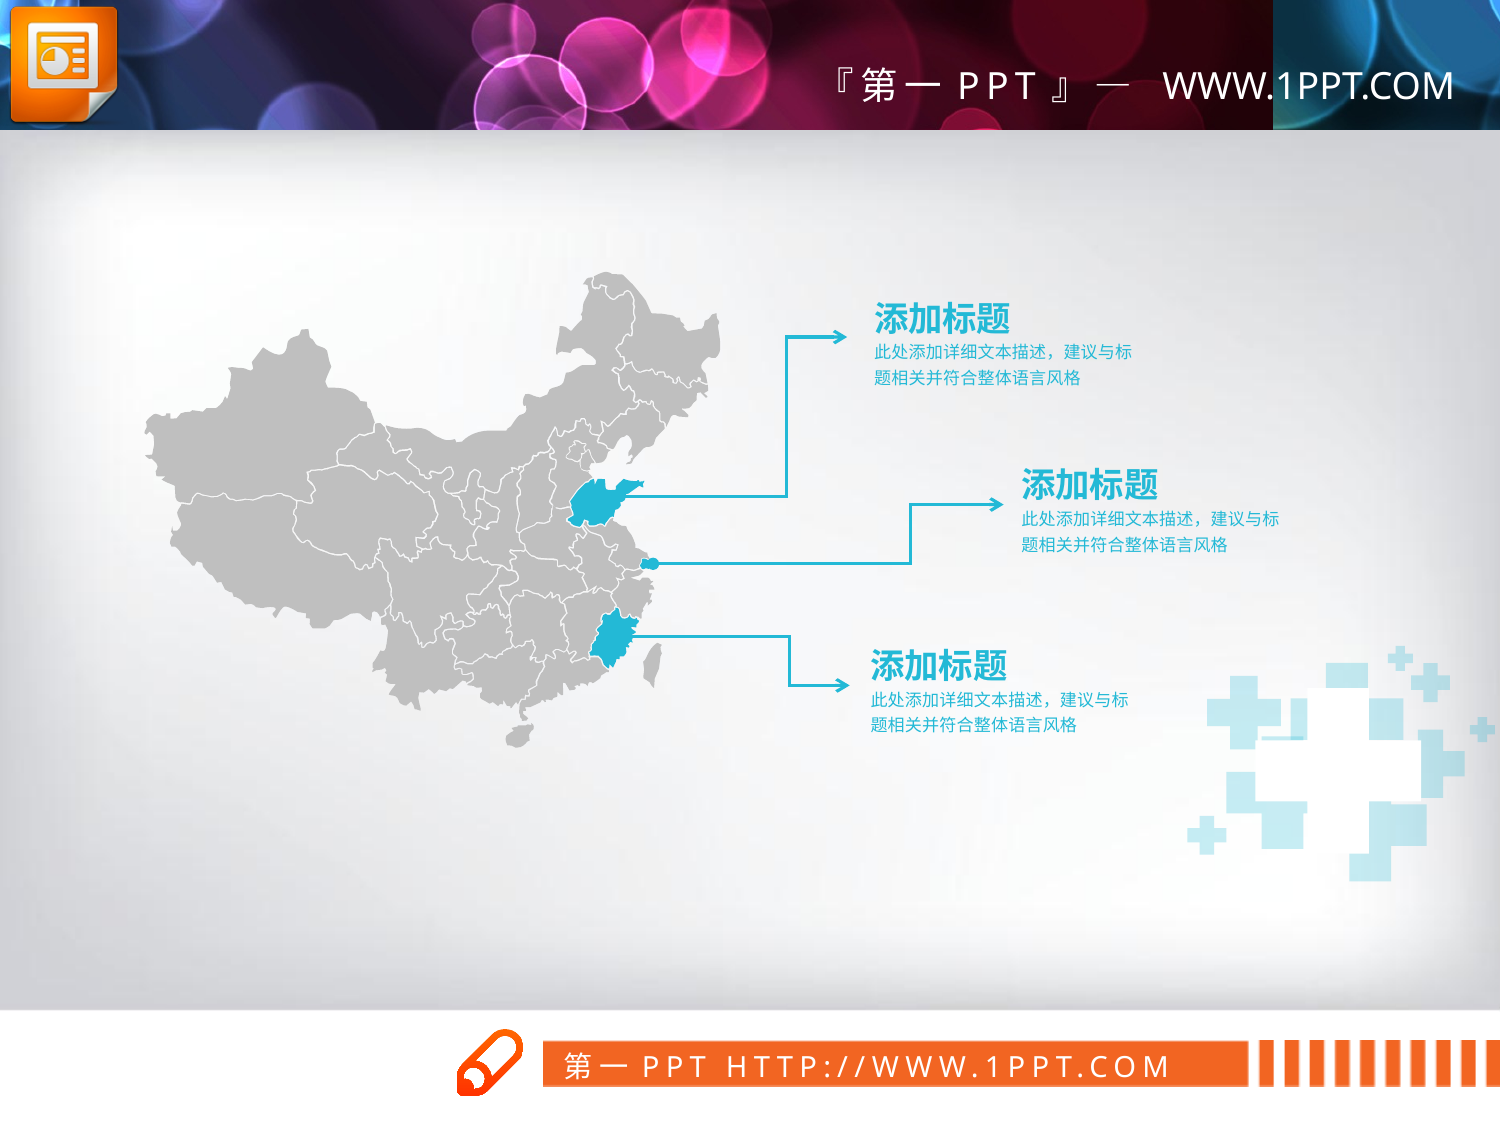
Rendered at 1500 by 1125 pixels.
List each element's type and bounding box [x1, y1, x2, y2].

text_box [144, 271, 721, 749]
text_box [725, 636, 850, 693]
text_box [873, 302, 1149, 420]
text_box [725, 329, 848, 497]
text_box [1187, 645, 1496, 882]
picture [543, 1040, 1500, 1087]
text_box [1021, 468, 1296, 586]
text_box [725, 497, 1004, 565]
text_box [870, 649, 1145, 767]
picture [0, 0, 1500, 1012]
